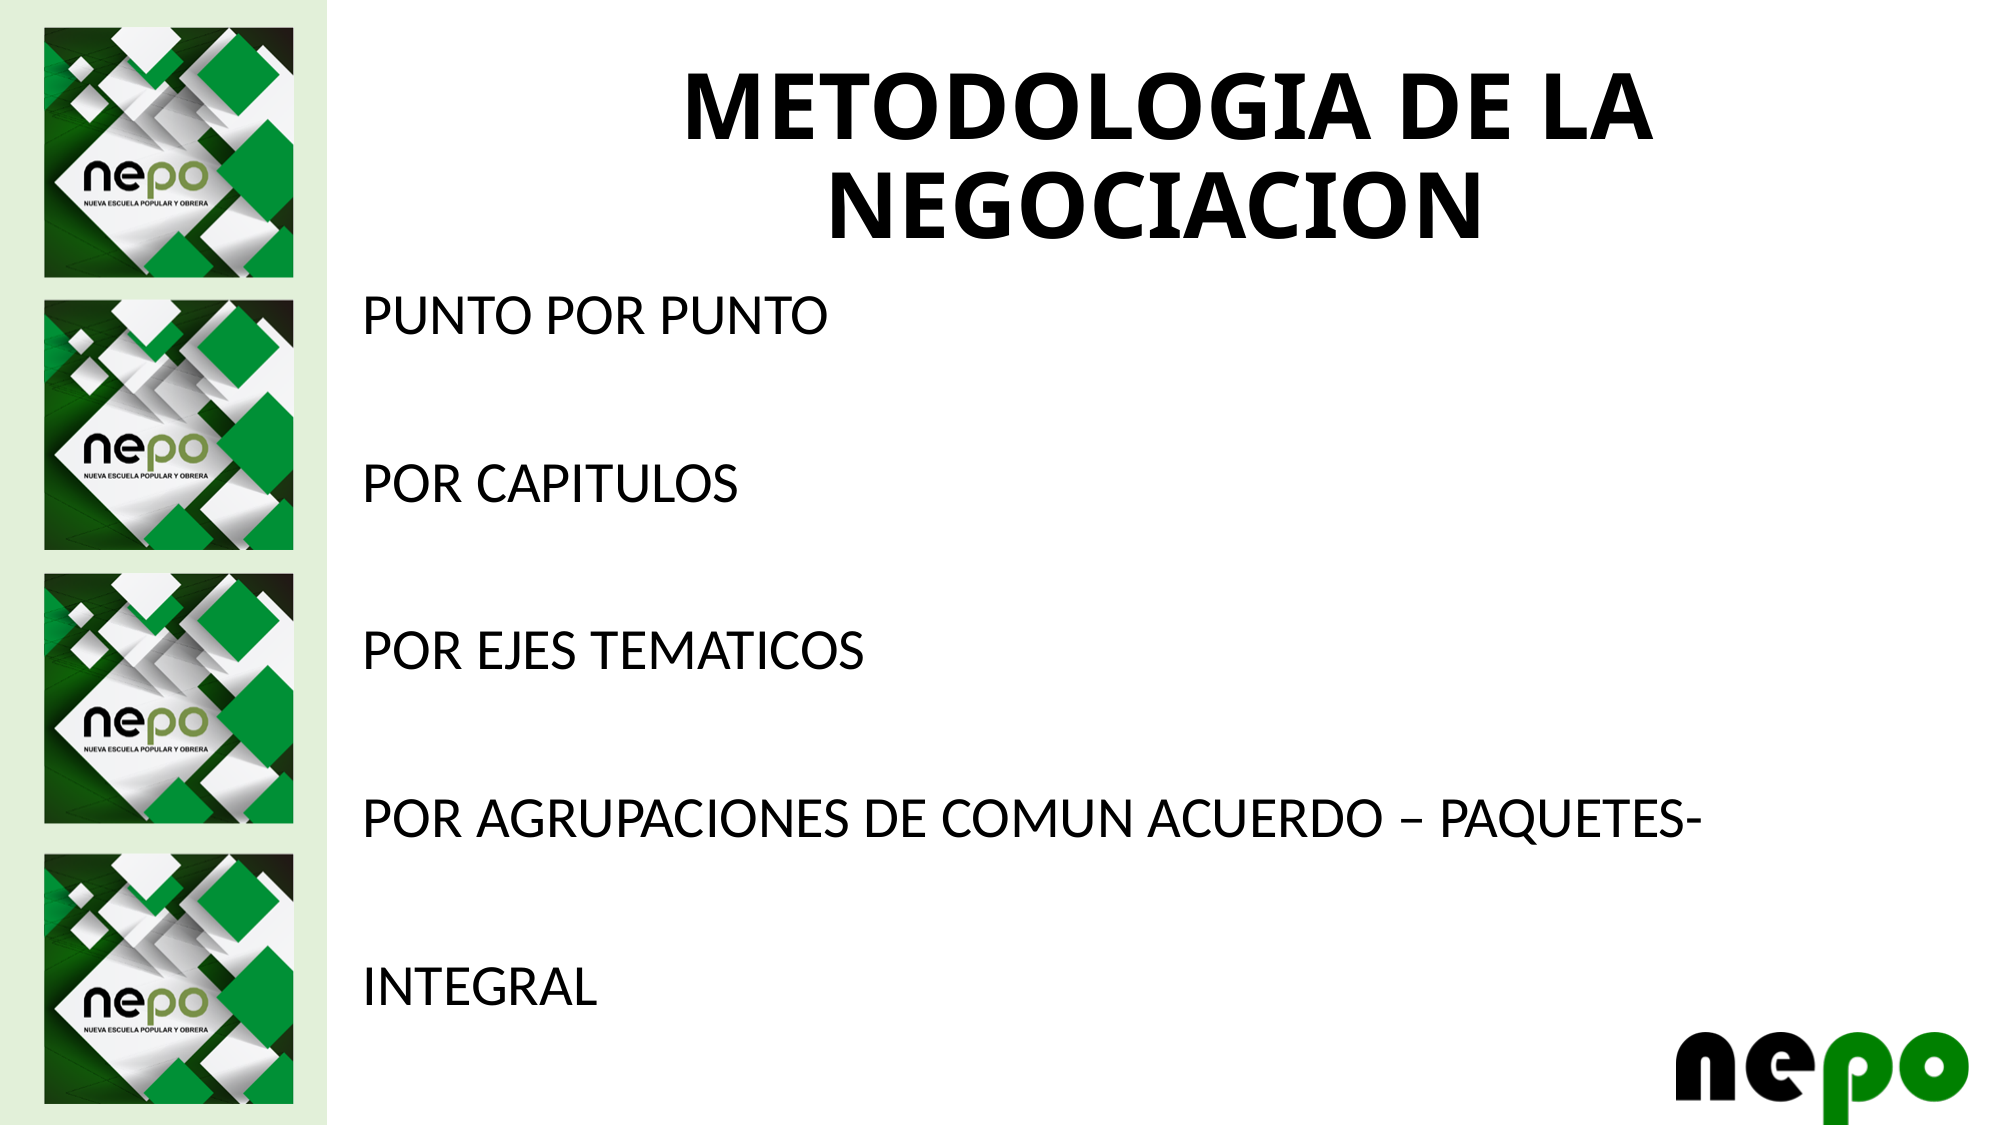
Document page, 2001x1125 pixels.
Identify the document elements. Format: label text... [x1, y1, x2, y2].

picture [1676, 1032, 1969, 1125]
picture [0, 0, 327, 1125]
title METODOLOGIA DE LA NEGOCIACION [347, 52, 1964, 221]
list PUNTO POR PUNTO POR CAPITULOS POR EJES TEMATICOS POR AGRUPACIONES DE COMUN ACUERDO – PAQUETES- INTEGRAL [347, 277, 1964, 1014]
